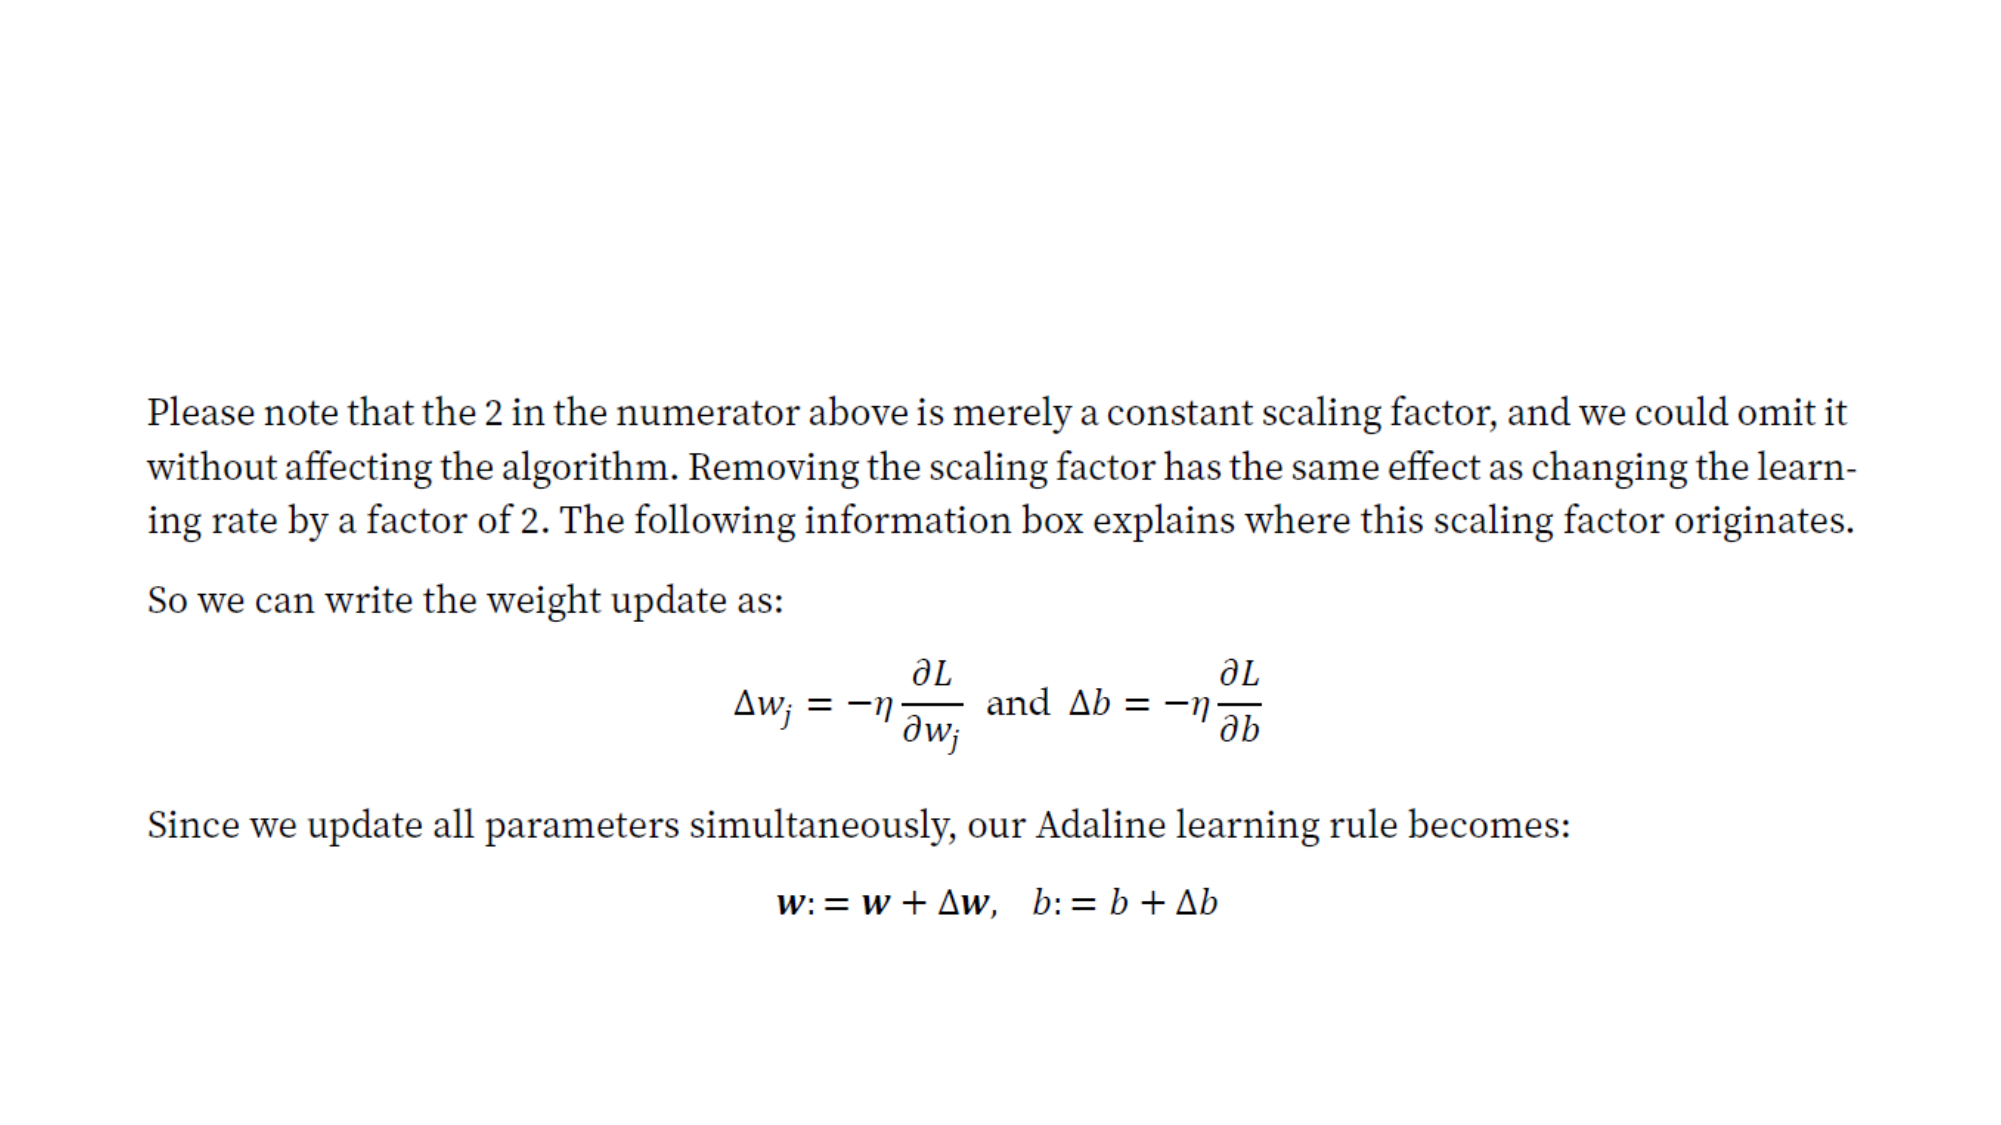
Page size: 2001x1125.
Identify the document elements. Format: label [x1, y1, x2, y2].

list [137, 381, 1863, 931]
